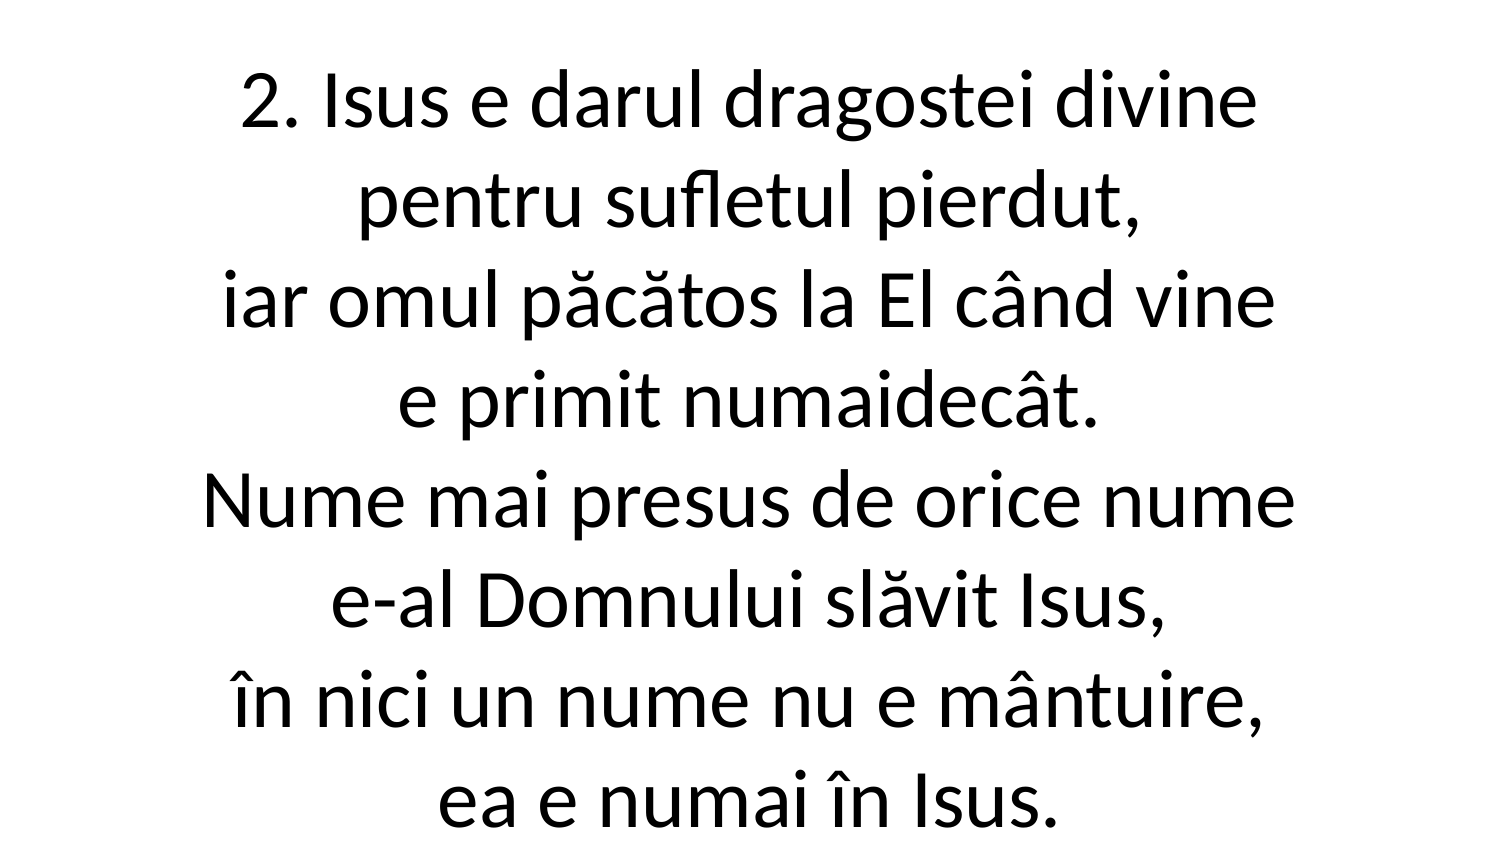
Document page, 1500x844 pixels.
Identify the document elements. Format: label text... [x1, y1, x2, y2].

text_box 2. Isus e darul dragostei divine pentru sufletul pierdut, iar omul păcătos la El când vine e primit numaidecât. Nume mai presus de orice nume e-al Domnului slăvit Isus, în nici un nume nu e mântuire, ea e numai în Isus. [186, 0, 1313, 844]
